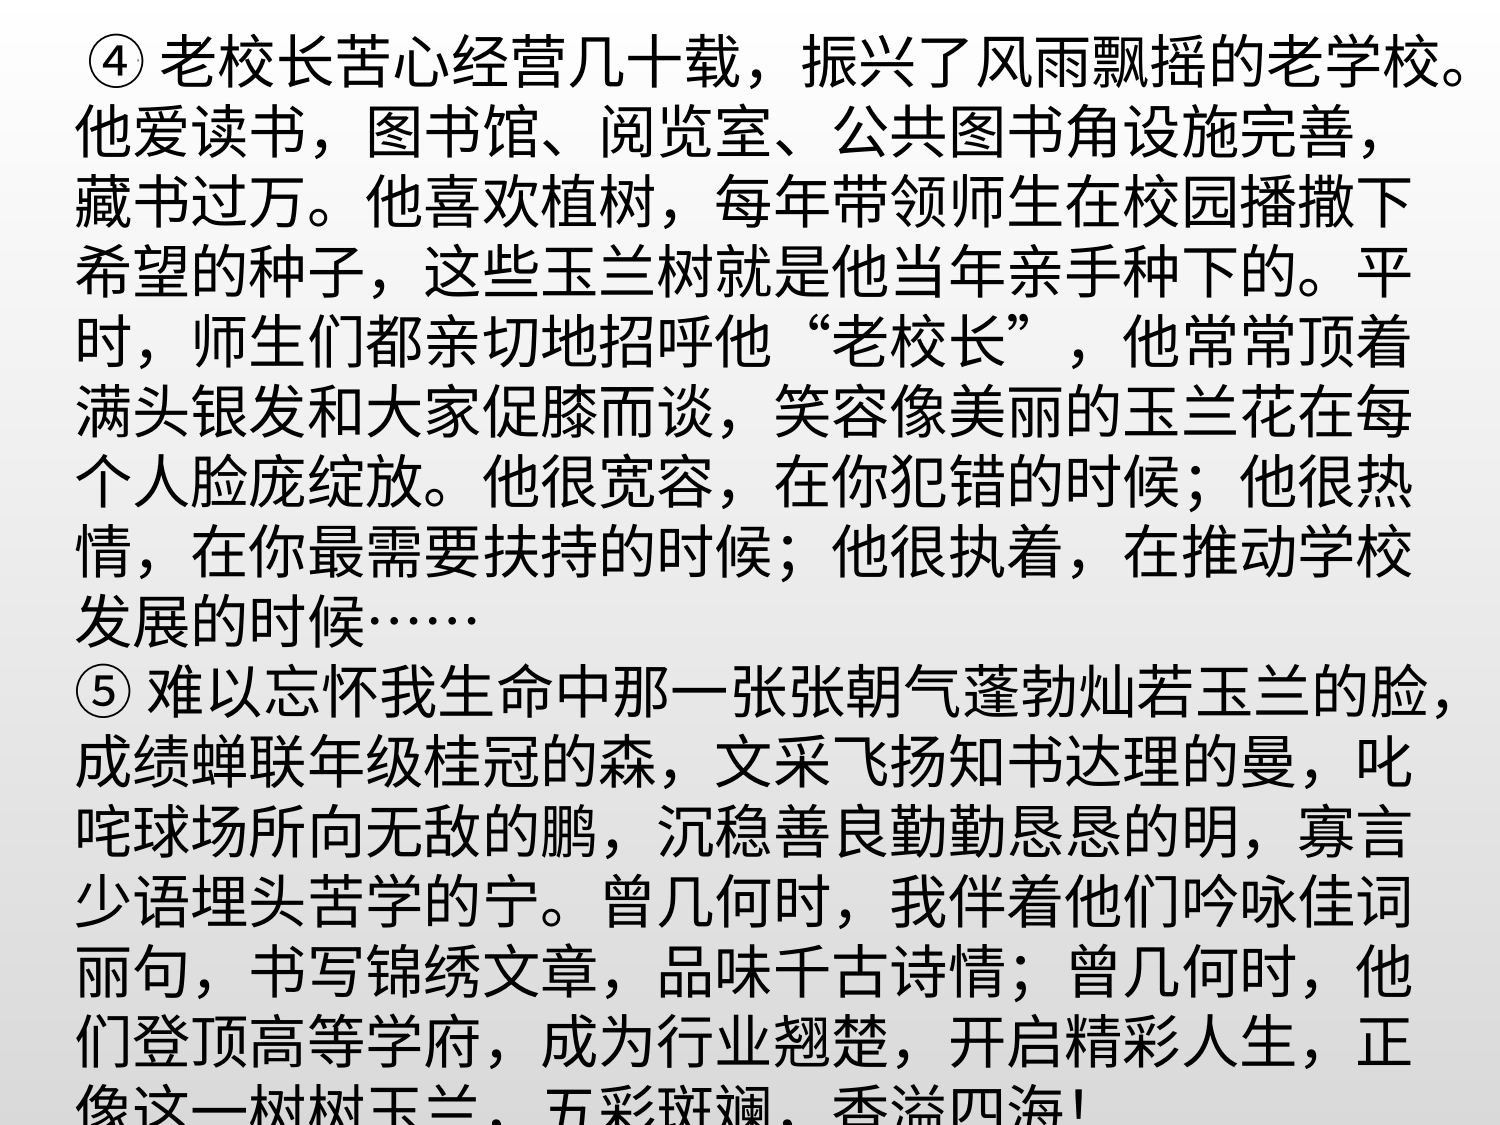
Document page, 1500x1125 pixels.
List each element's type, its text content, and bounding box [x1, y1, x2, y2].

text_box ④老校长苦心经营几十载，振兴了风雨飘摇的老学校。他爱读书，图书馆、阅览室、公共图书角设施完善，藏书过万。他喜欢植树，每年带领师生在校园播撒下希望的种子，这些玉兰树就是他当年亲手种下的。平时，师生们都亲切地招呼他“老校长”，他常常顶着满头银发和大家促膝而谈，笑容像美丽的玉兰花在每个人脸庞绽放。他很宽容，在你犯错的时候；他很热情，在你最需要扶持的时候；他很执着，在推动学校发展的时候…… ⑤难以忘怀我生命中那一张张朝气蓬勃灿若玉兰的脸，成绩蝉联年级桂冠的森，文采飞扬知书达理的曼，叱咤球场所向无敌的鹏，沉稳善良勤勤恳恳的明，寡言少语埋头苦学的宁。曾几何时，我伴着他们吟咏佳词丽句，书写锦绣文章，品味千古诗情；曾几何时，他们登顶高等学府，成为行业翘楚，开启精彩人生，正像这一树树玉兰，五彩斑斓，香溢四海！ [59, 18, 1469, 1125]
